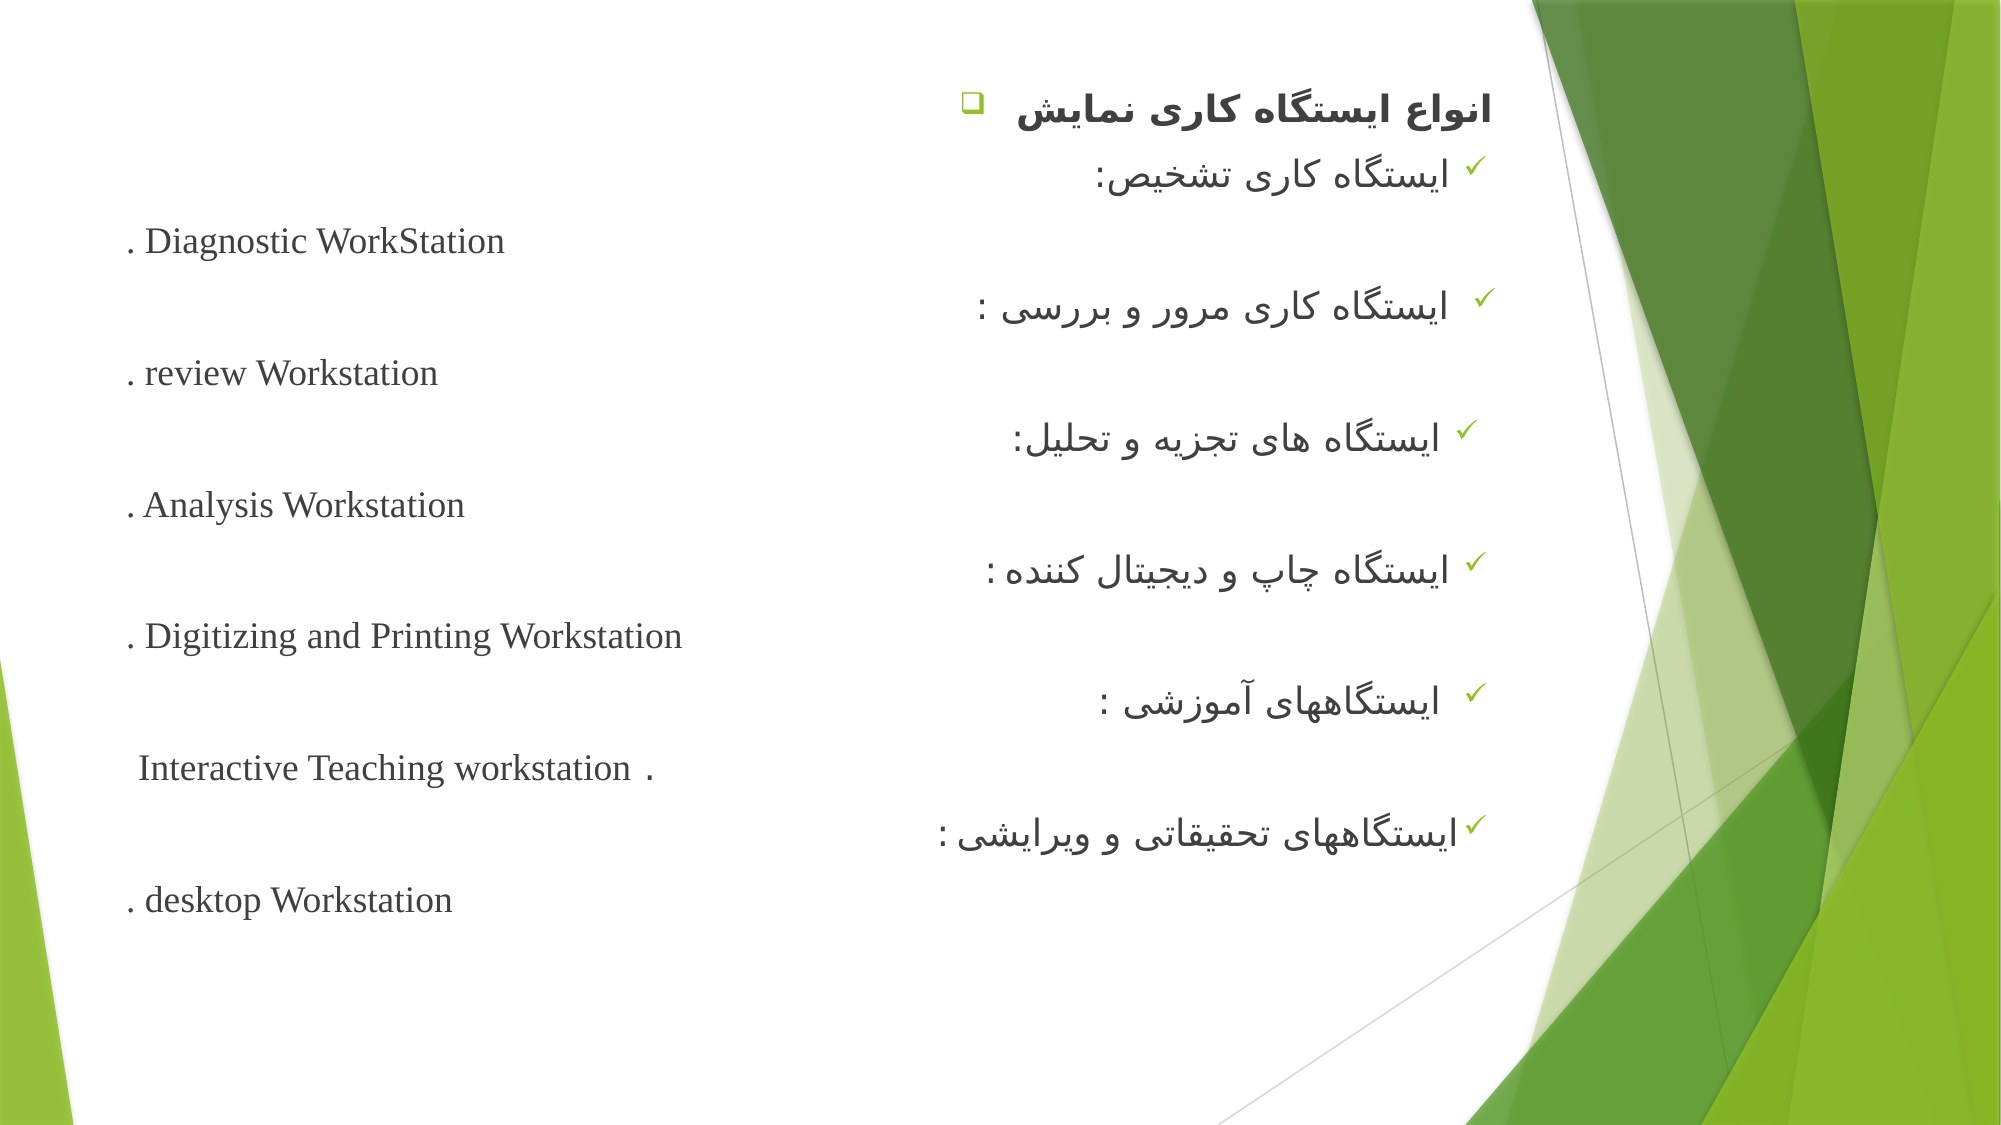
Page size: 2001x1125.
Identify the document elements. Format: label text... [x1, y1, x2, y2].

list انواع ایستگاه کاری نمایش ایستگاه کاری تشخیص: . Diagnostic WorkStation ایستگاه کاری مرور و بررسی : . review Workstation ایستگاه های تجزیه و تحلیل: . Analysis Workstation ایستگاه چاپ و دیجیتال کننده : . Digitizing and Printing Workstation ایستگاه­های آموزشی : . Interactive Teaching workstation ایستگاه­های تحقیقاتی و ویرایشی : . desktop Workstation [111, 77, 1522, 991]
